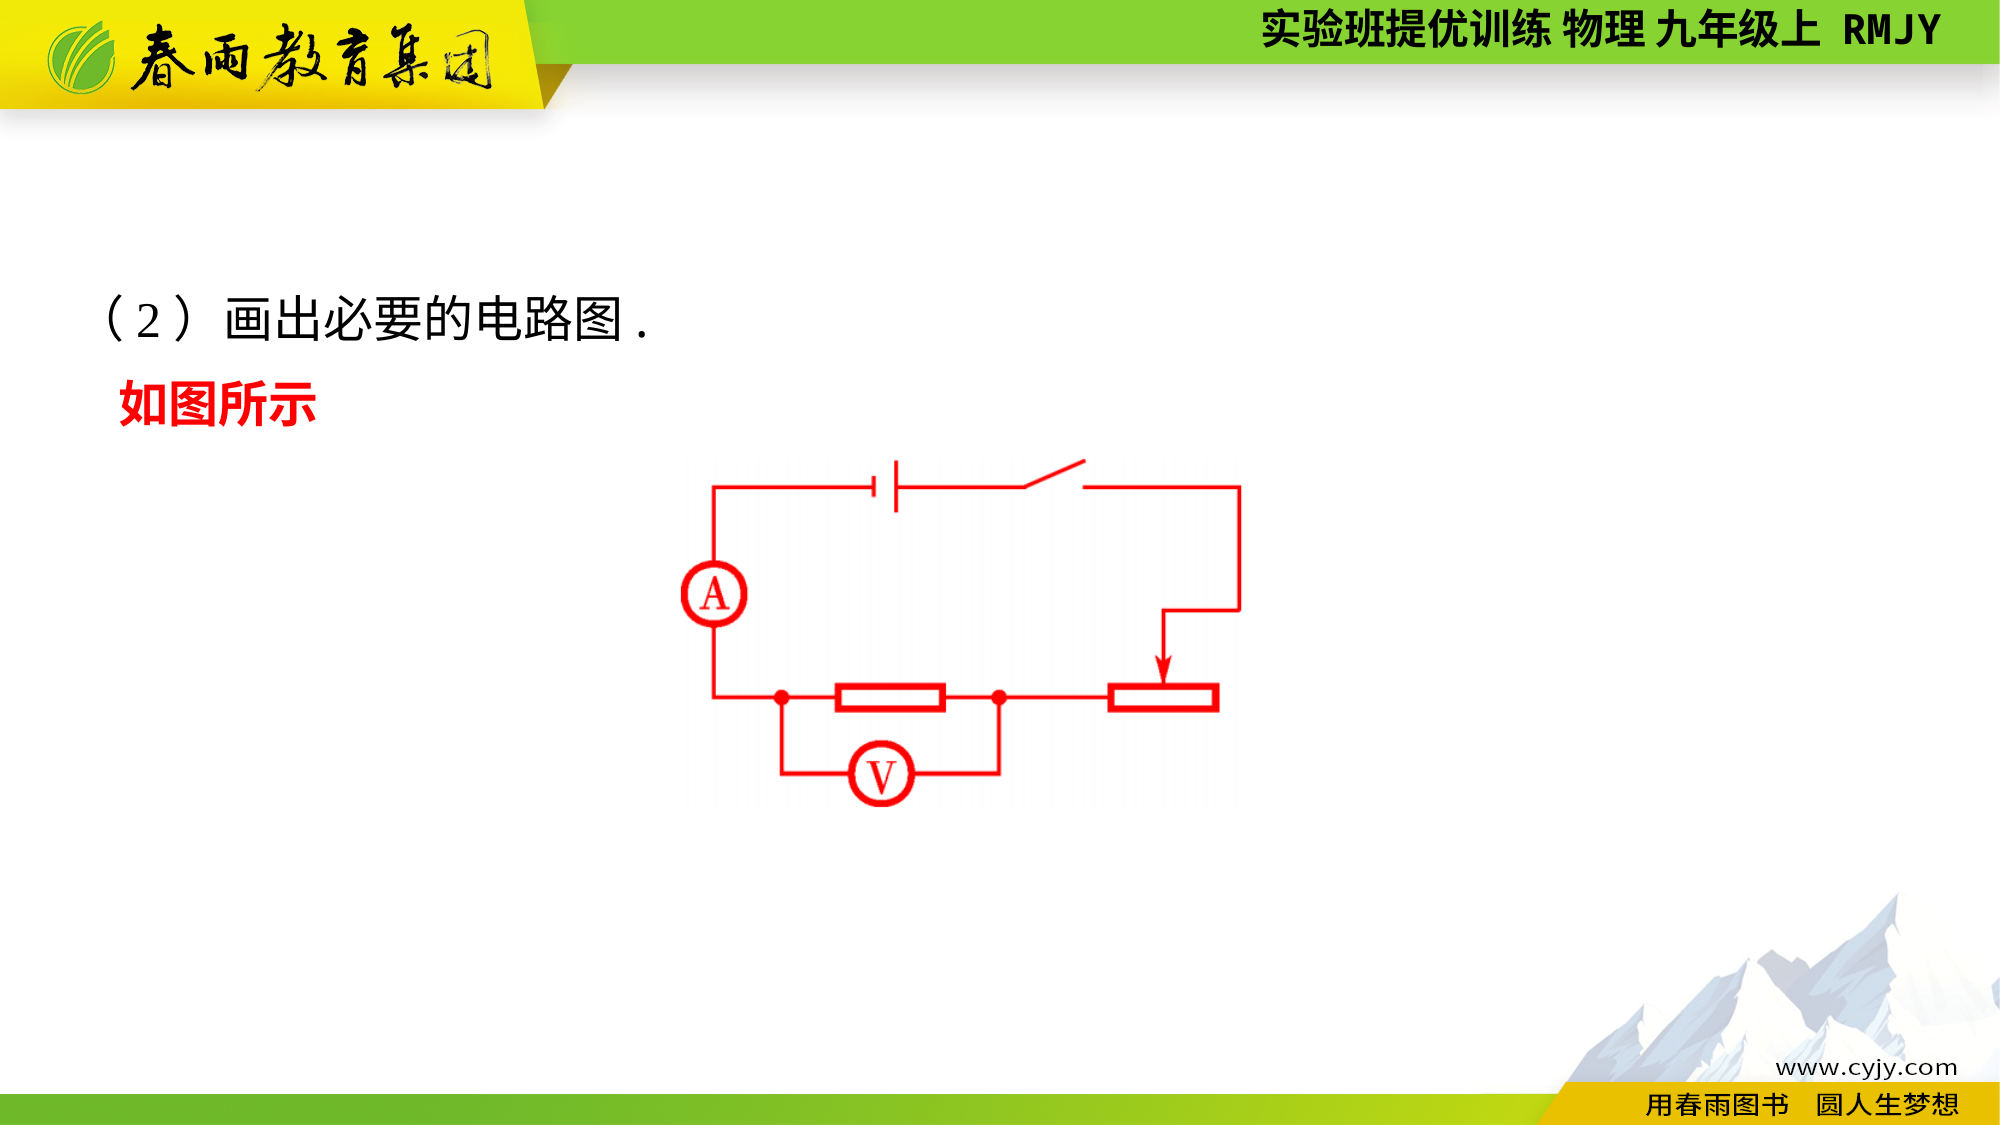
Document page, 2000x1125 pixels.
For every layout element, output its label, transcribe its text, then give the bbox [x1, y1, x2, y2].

text_box 如图所示 [103, 335, 334, 440]
list （2）画出必要的电路图. [59, 249, 1944, 344]
picture [0, 0, 2000, 1125]
